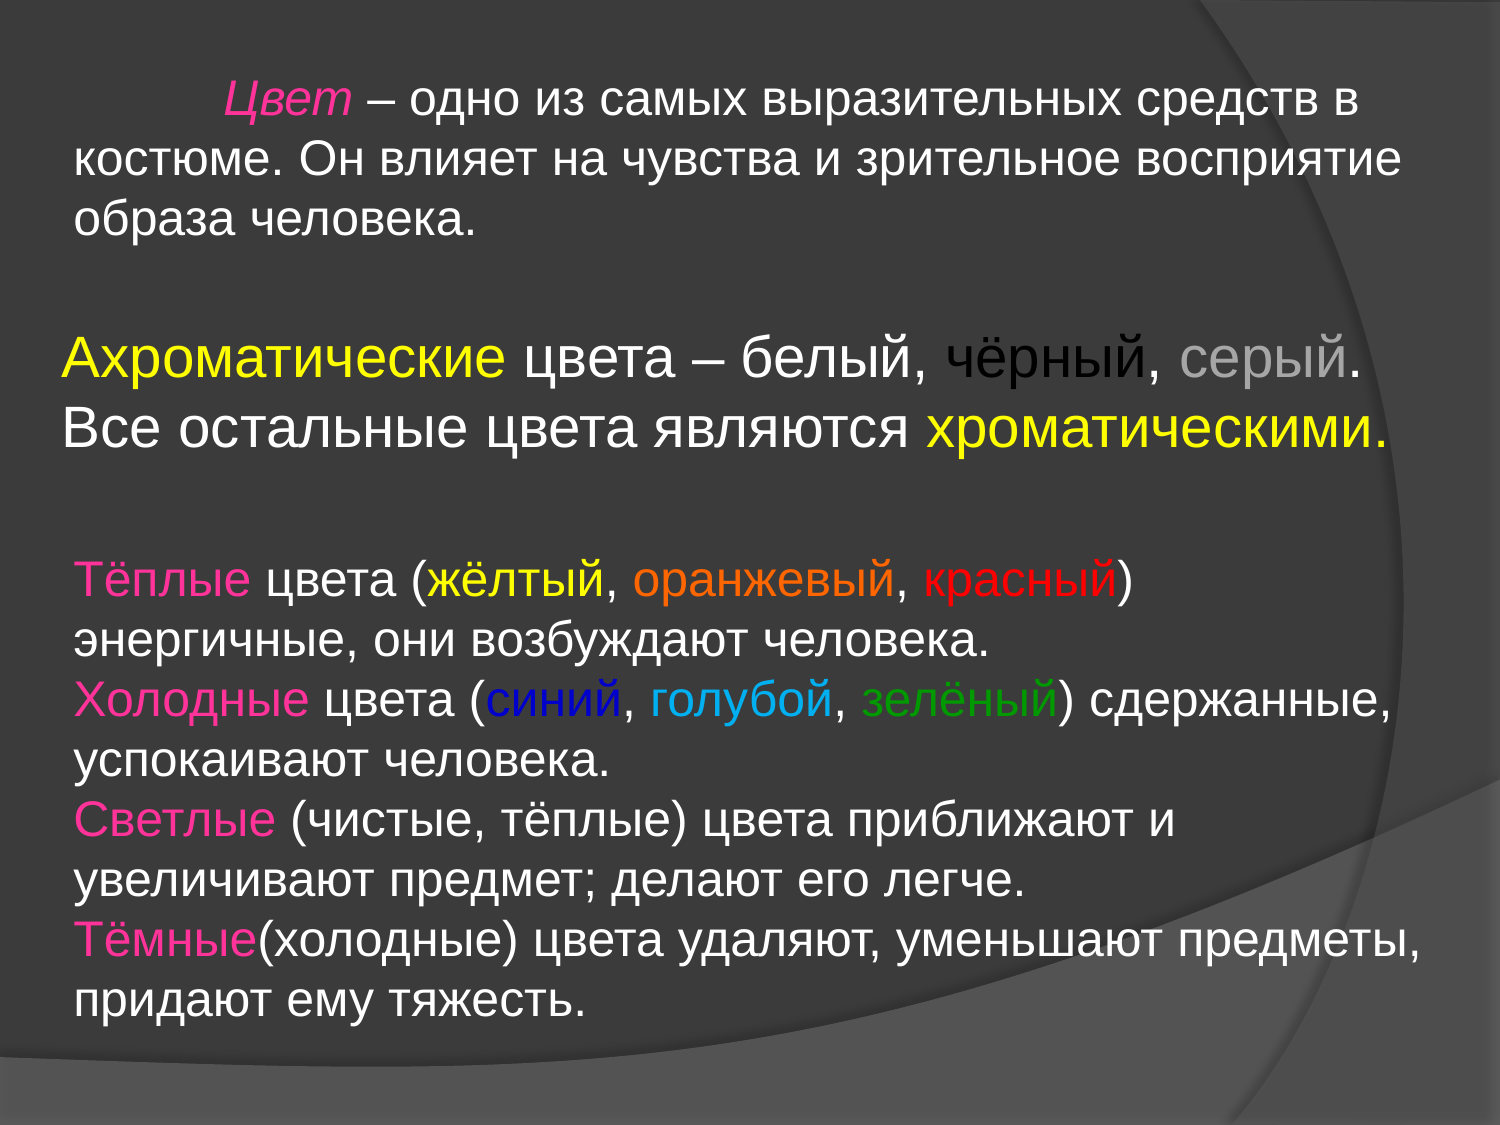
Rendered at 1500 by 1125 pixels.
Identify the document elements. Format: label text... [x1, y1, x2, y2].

text_box Ахроматические цвета – белый, чёрный, серый. Все остальные цвета являются хроматическими. [46, 312, 1442, 467]
text_box Цвет – одно из самых выразительных средств в костюме. Он влияет на чувства и зрительное восприятие образа человека. [58, 58, 1442, 254]
text_box Тёплые цвета (жёлтый, оранжевый, красный) энергичные, они возбуждают человека. Холодные цвета (синий, голубой, зелёный) сдержанные, успокаивают человека. Светлые (чистые, тёплые) цвета приближают и увеличивают предмет; делают его легче. Тёмные(холодные) цвета удаляют, уменьшают предметы, придают ему тяжесть. [58, 538, 1442, 1034]
